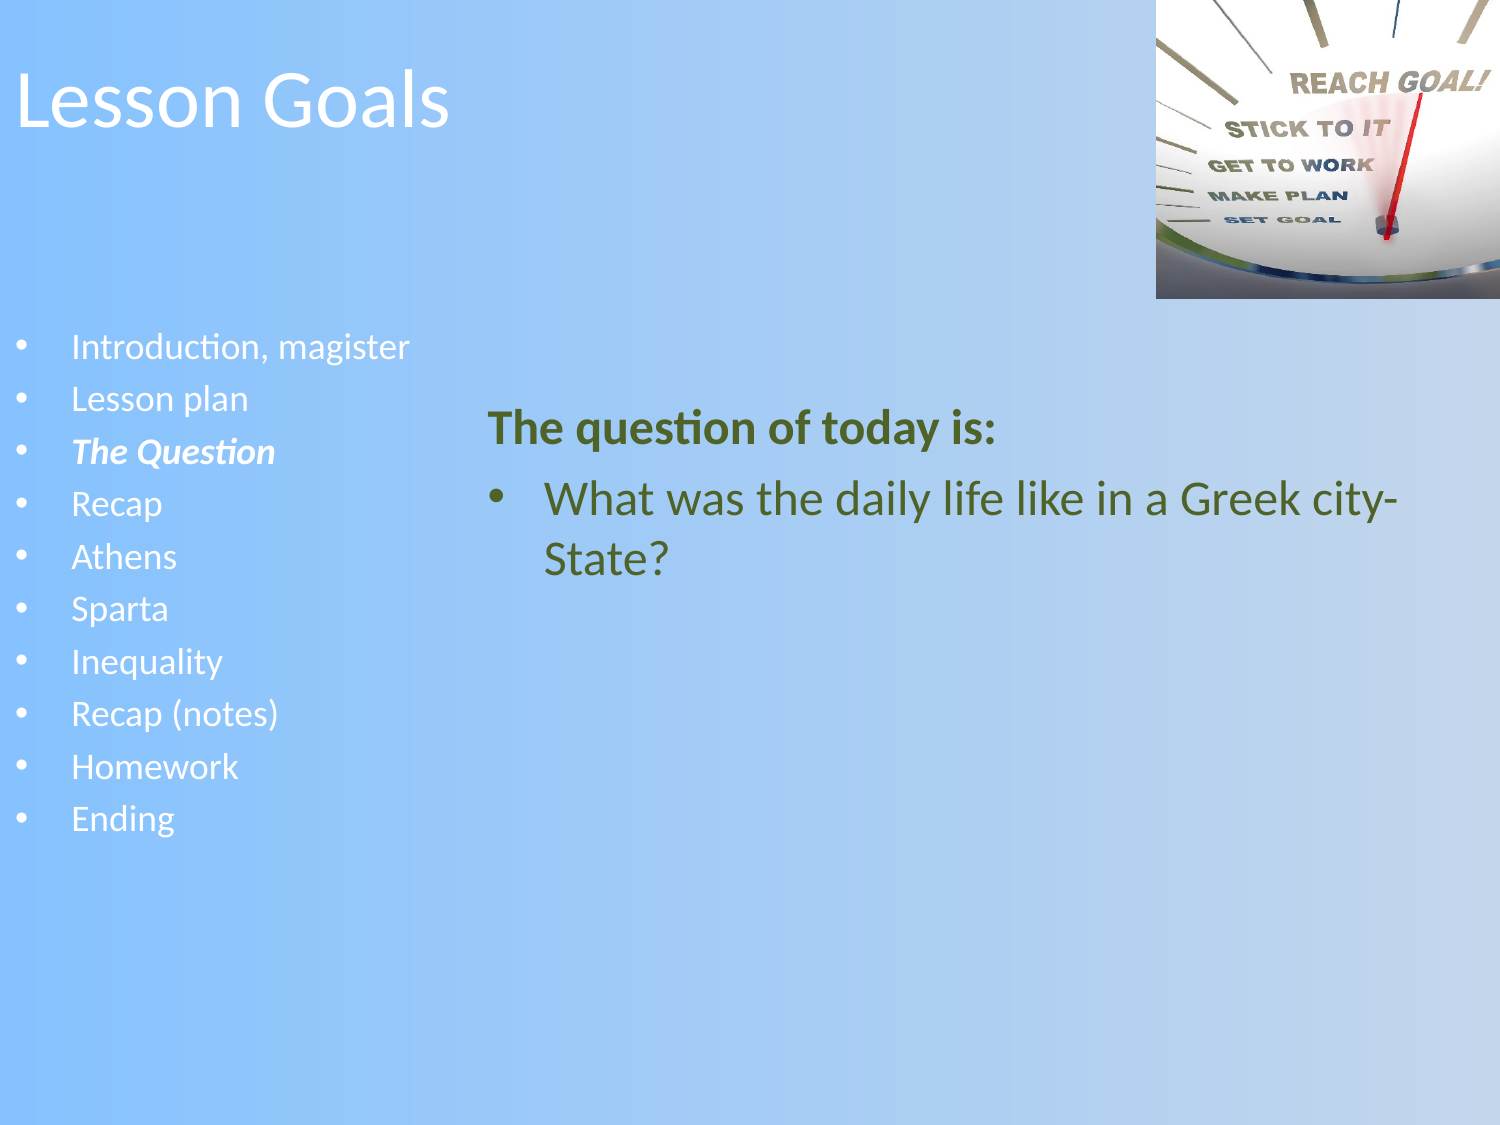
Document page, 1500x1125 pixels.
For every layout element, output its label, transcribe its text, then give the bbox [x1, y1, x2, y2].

list The question of today is: What was the daily life like in a Greek city-State? [473, 387, 1471, 660]
title Lesson Goals [0, 0, 1153, 188]
text_box Introduction, magister Lesson plan The Question Recap Athens Sparta Inequality Recap (notes) Homework Ending [0, 314, 473, 1057]
picture [1155, 0, 1500, 299]
